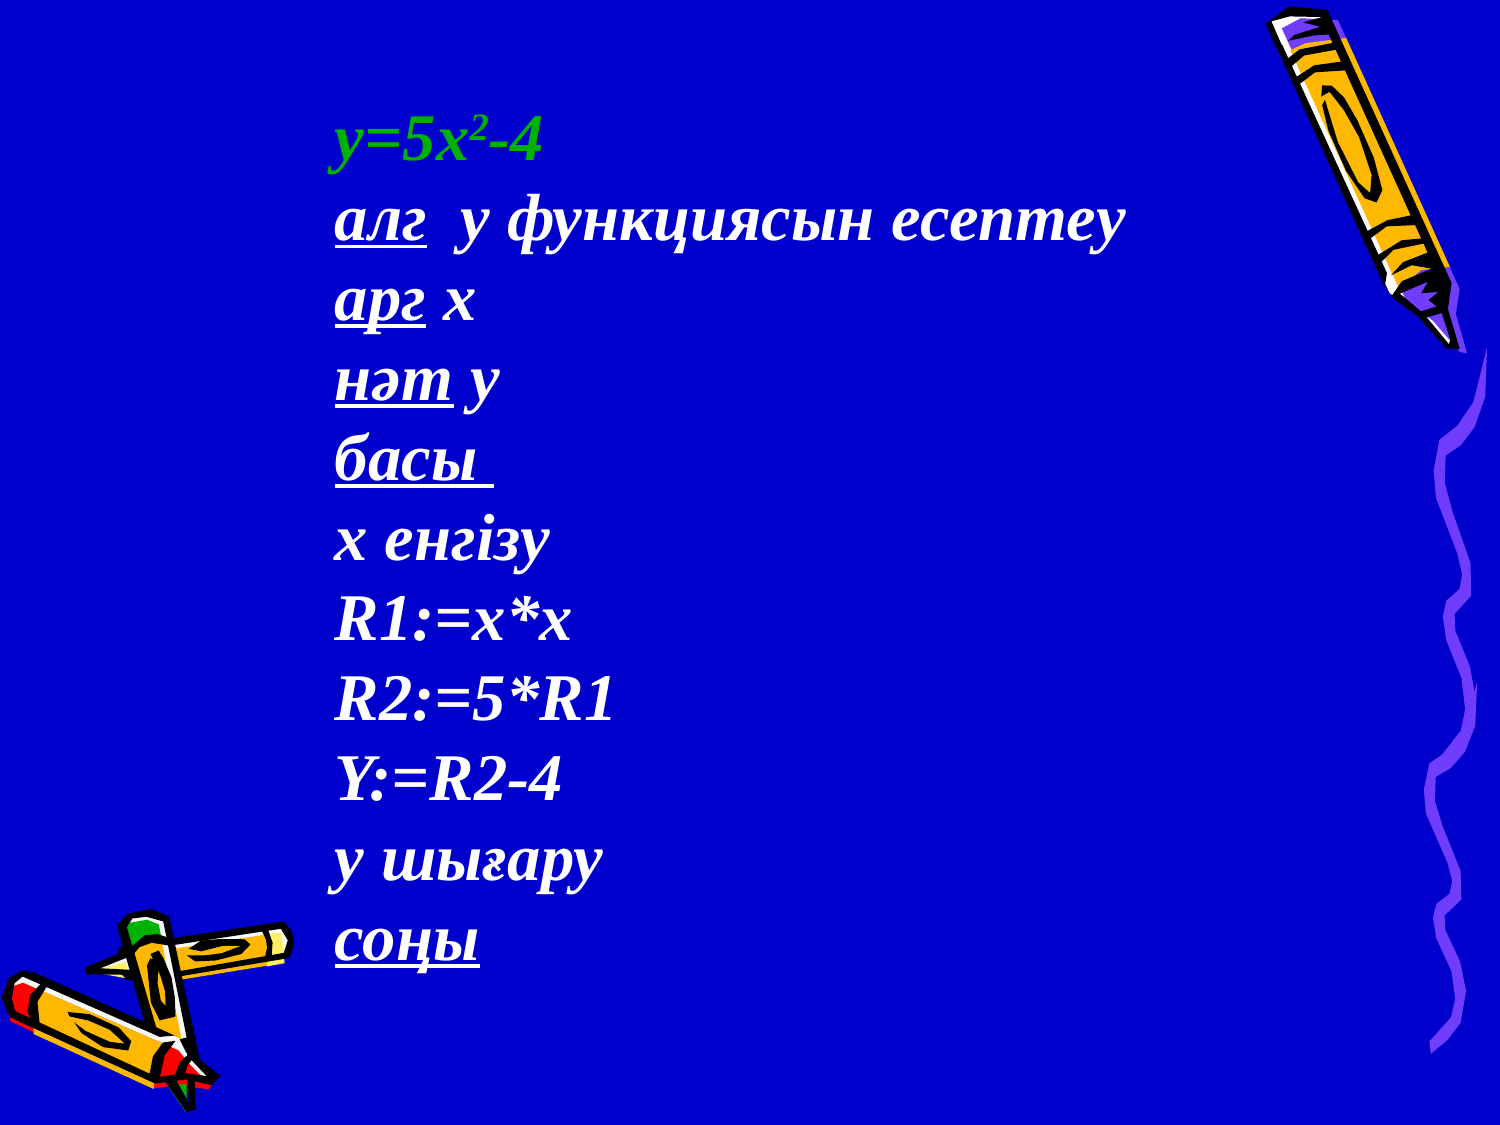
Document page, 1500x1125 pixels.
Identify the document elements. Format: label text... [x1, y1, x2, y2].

text_box y=5x2-4 алг y функциясын есептеу арг х нәт у басы х енгізу R1:=x*x R2:=5*R1 Y:=R2-4 у шығару соңы [319, 86, 1142, 982]
